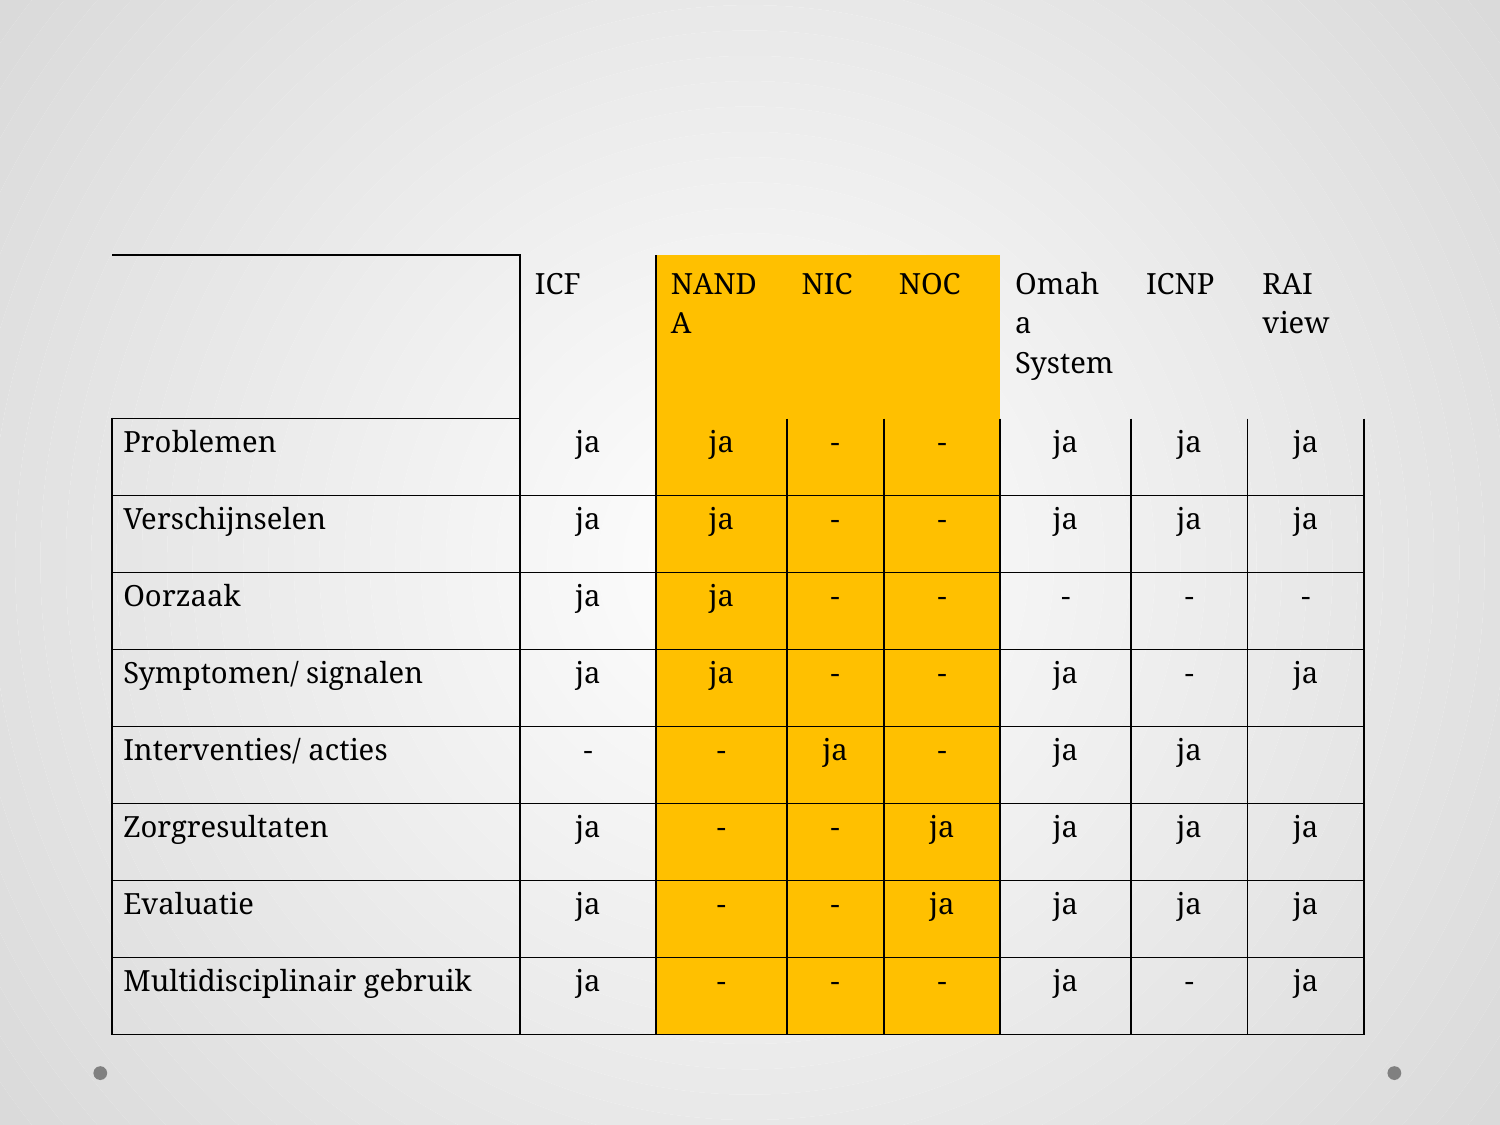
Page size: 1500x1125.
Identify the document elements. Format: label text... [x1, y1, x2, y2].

table_cell ja [1001, 881, 1130, 957]
table_cell - [788, 573, 883, 649]
table_cell ja [1248, 650, 1363, 726]
table_cell ja [1132, 419, 1247, 495]
table_cell - [521, 727, 655, 803]
table_header NOC [884, 255, 1000, 419]
table_cell - [1132, 650, 1247, 726]
table_cell - [788, 496, 883, 572]
table_header NANDA [657, 255, 787, 419]
table_cell ja [657, 419, 786, 495]
table_cell ja [657, 573, 786, 649]
table_cell Interventies/ acties [113, 727, 519, 803]
table_cell - [1001, 573, 1130, 649]
table_header [112, 256, 519, 418]
table_cell - [788, 958, 883, 1034]
table_cell ja [521, 573, 655, 649]
table_cell Zorgresultaten [113, 804, 519, 880]
table_cell - [885, 573, 999, 649]
table_cell - [657, 804, 786, 880]
table_cell - [657, 727, 786, 803]
table_cell ja [1001, 650, 1130, 726]
table_cell - [885, 650, 999, 726]
table_header Omaha System [1000, 255, 1131, 419]
table_cell Verschijnselen [113, 496, 519, 572]
table_cell ja [1132, 727, 1247, 803]
table_cell ja [657, 650, 786, 726]
table_cell ja [521, 881, 655, 957]
table_cell - [1132, 573, 1247, 649]
table_cell ja [885, 881, 999, 957]
table_cell Symptomen/ signalen [113, 650, 519, 726]
table_cell - [788, 881, 883, 957]
table_cell - [788, 419, 883, 495]
table_cell ja [657, 496, 786, 572]
table_cell ja [1001, 727, 1130, 803]
table_cell ja [521, 650, 655, 726]
table_cell ja [1001, 804, 1130, 880]
table_cell - [1132, 958, 1247, 1034]
table_cell ja [521, 496, 655, 572]
table_cell - [657, 881, 786, 957]
table_cell ja [1132, 881, 1247, 957]
table_cell ja [1132, 804, 1247, 880]
table_header ICF [521, 255, 655, 419]
table_header NIC [787, 255, 884, 419]
table_cell ja [521, 419, 655, 495]
table_cell Multidisciplinair gebruik [113, 958, 519, 1034]
table_cell Problemen [113, 419, 519, 495]
table_cell ja [1132, 496, 1247, 572]
table_cell - [885, 727, 999, 803]
table_cell - [885, 419, 999, 495]
table_cell ja [1248, 496, 1363, 572]
table_cell - [788, 804, 883, 880]
table_cell - [885, 958, 999, 1034]
table_cell ja [1001, 496, 1130, 572]
table_cell [1248, 727, 1363, 803]
table_header RAI view [1248, 255, 1364, 419]
table_cell - [657, 958, 786, 1034]
table_cell ja [1001, 958, 1130, 1034]
table_cell ja [1248, 958, 1363, 1034]
table_cell ja [1248, 881, 1363, 957]
table_cell Evaluatie [113, 881, 519, 957]
table_cell - [1248, 573, 1363, 649]
table_header ICNP [1131, 255, 1248, 419]
table_cell ja [521, 958, 655, 1034]
table_cell ja [885, 804, 999, 880]
table_cell ja [788, 727, 883, 803]
table_cell ja [1248, 804, 1363, 880]
table_cell Oorzaak [113, 573, 519, 649]
table_cell ja [521, 804, 655, 880]
table_cell ja [1001, 419, 1130, 495]
table_cell - [788, 650, 883, 726]
table_cell ja [1248, 419, 1363, 495]
table_cell - [885, 496, 999, 572]
